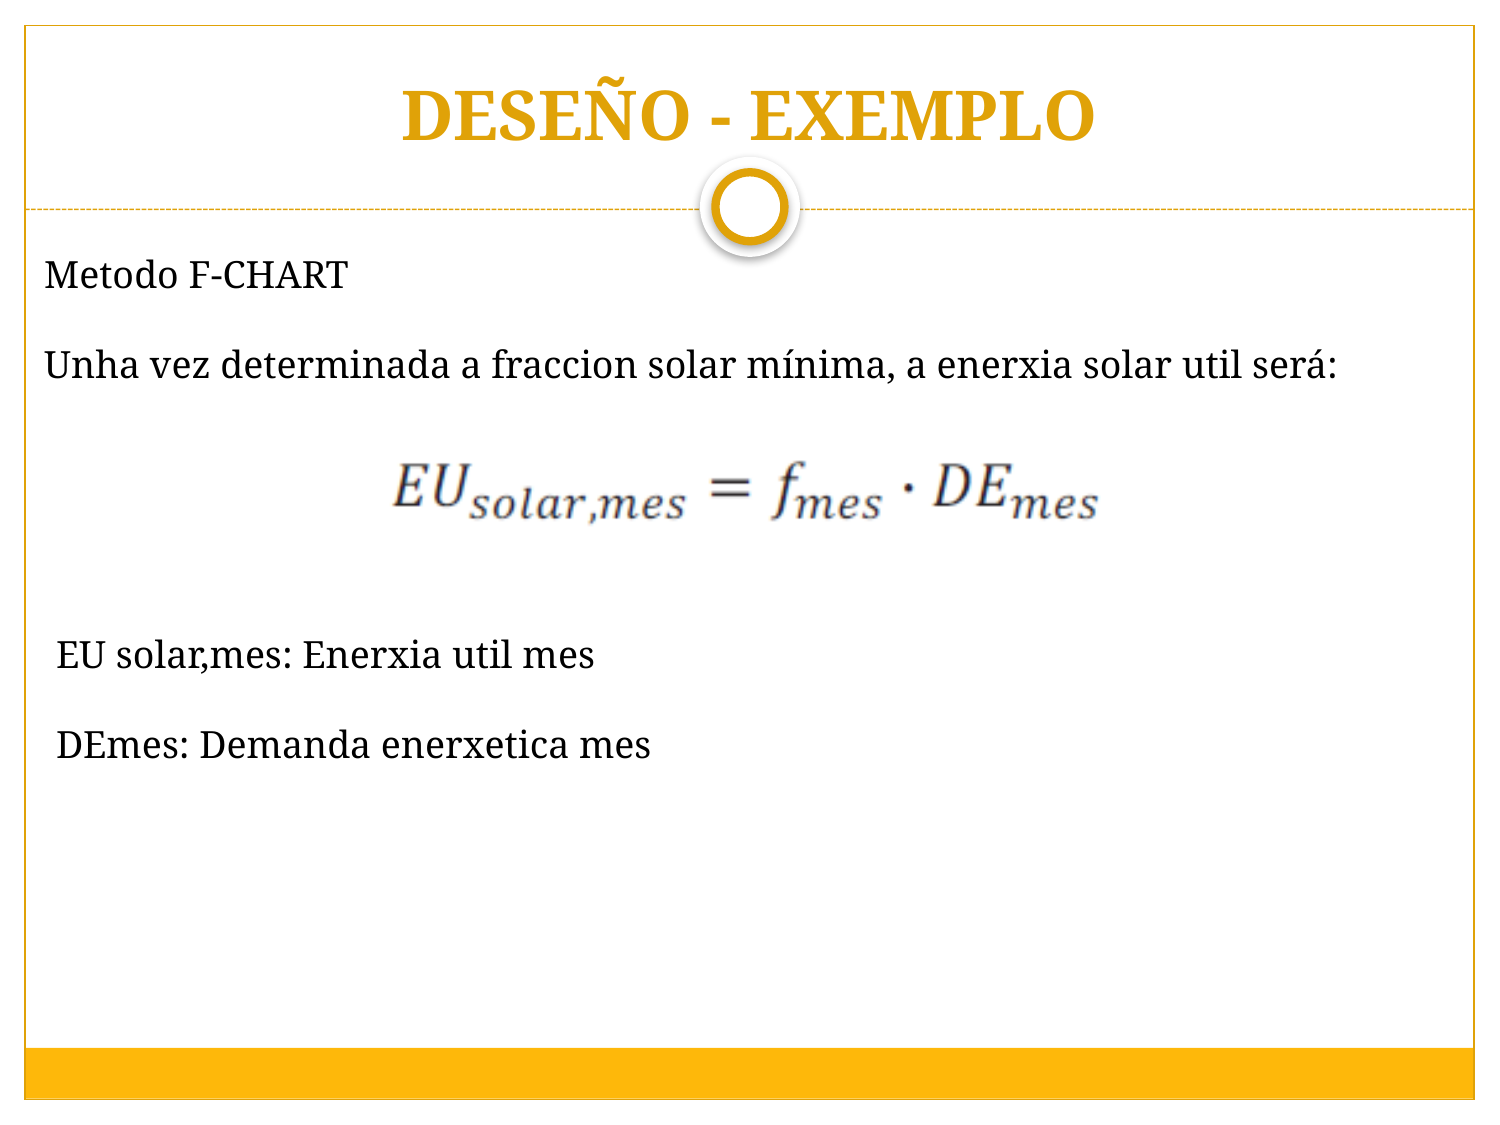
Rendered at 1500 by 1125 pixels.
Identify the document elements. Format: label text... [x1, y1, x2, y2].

title DESEÑO - EXEMPLO [49, 37, 1450, 162]
text_box EU solar,mes: Enerxia util mes DEmes: Demanda enerxetica mes [41, 623, 1471, 774]
picture [381, 442, 1129, 540]
text_box Metodo F-CHART Unha vez determinada a fraccion solar mínima, a enerxia solar util será: [29, 243, 1459, 394]
